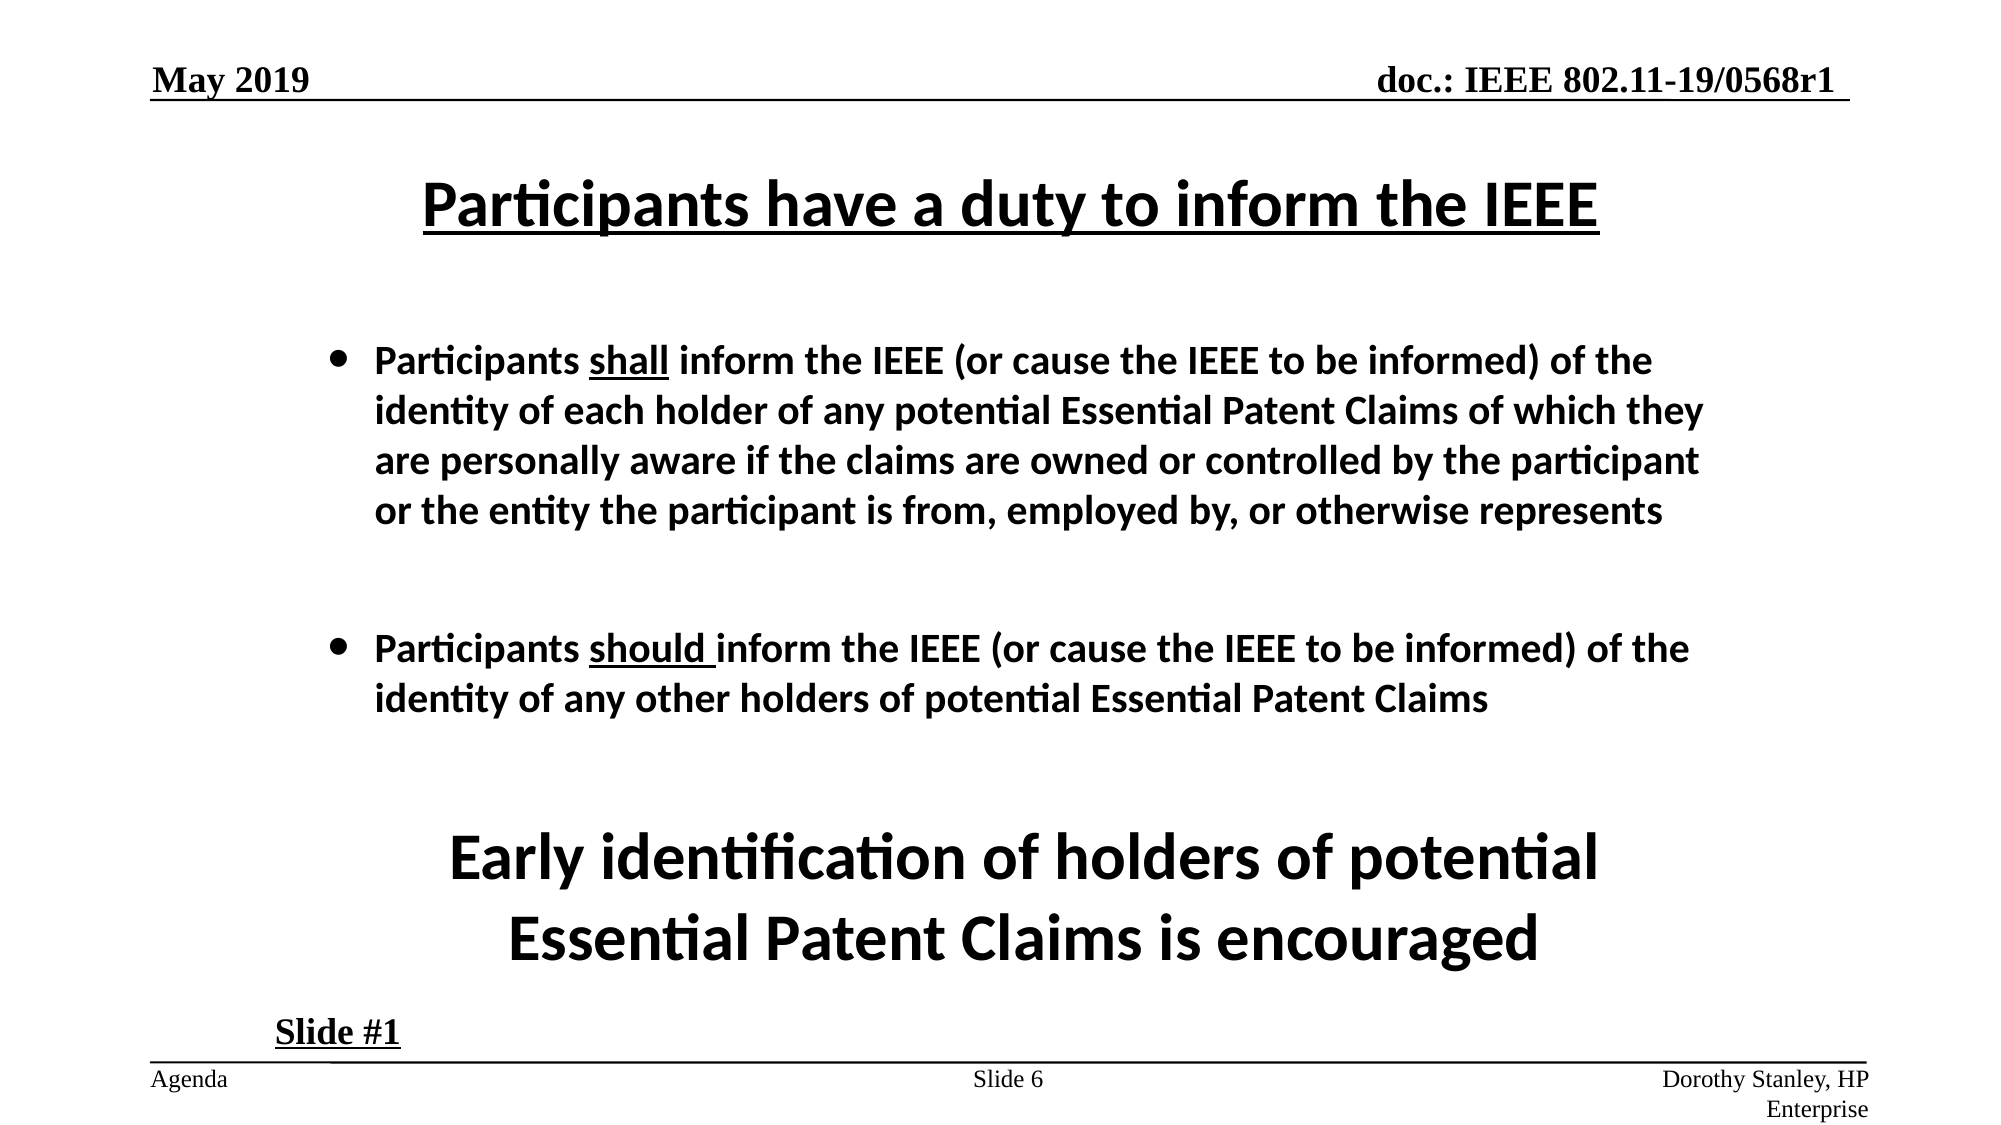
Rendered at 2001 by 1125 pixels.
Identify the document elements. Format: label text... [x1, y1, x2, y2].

title Participants have a duty to inform the IEEE [286, 143, 1737, 257]
footer Dorothy Stanley, HP Enterprise [1609, 1062, 1869, 1093]
slide_number Slide 6 [964, 1062, 1053, 1093]
text_box Slide #1 [260, 999, 417, 1060]
list Participants shall inform the IEEE (or cause the IEEE to be informed) of the identity of each holder of any potential Essential Patent Claims of which they are personally aware if the claims are owned or controlled by the participant or the entity the participant is from, employed by, or otherwise represents Participants should inform the IEEE (or cause the IEEE to be informed) of the identity of any other holders of potential Essential Patent Claims Early identification of holders of potential Essential Patent Claims is encouraged [237, 324, 1738, 988]
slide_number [152, 54, 567, 100]
